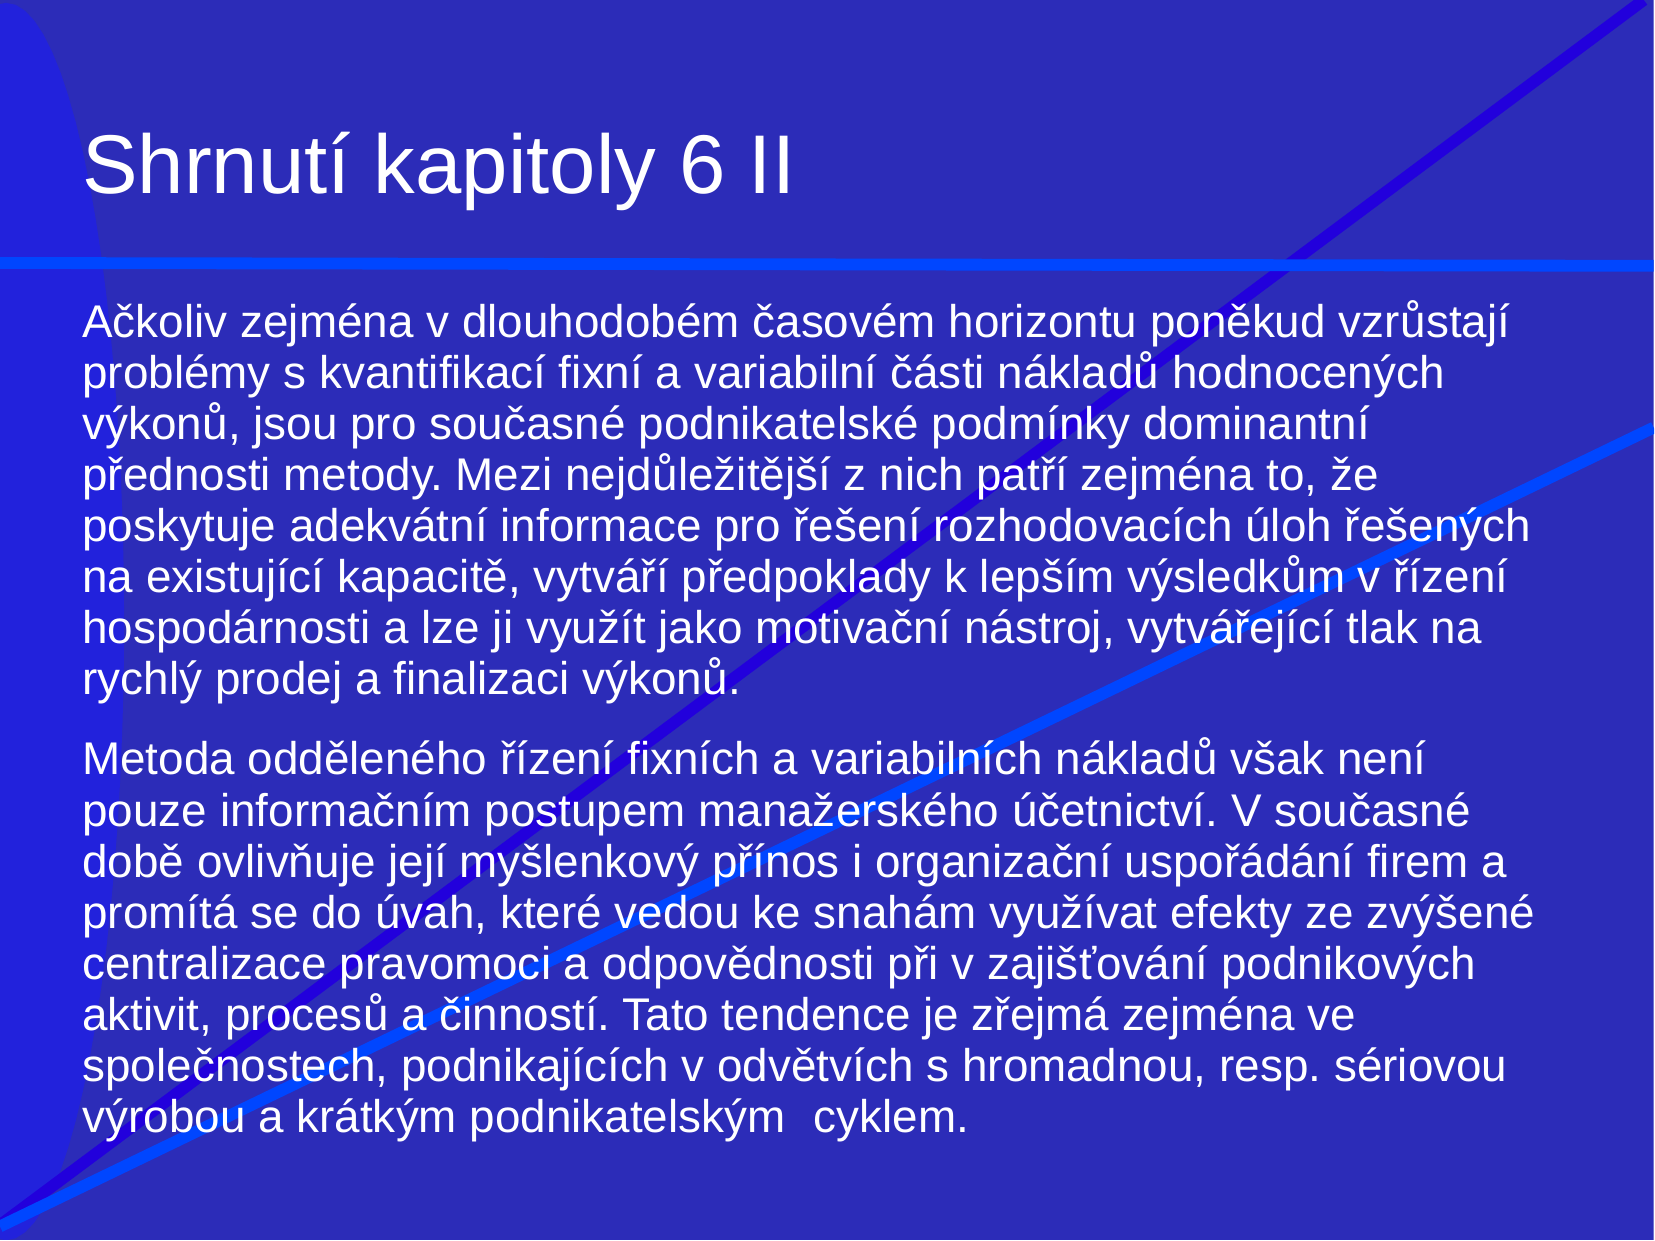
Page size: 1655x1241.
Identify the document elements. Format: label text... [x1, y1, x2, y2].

title Shrnutí kapitoly 6 II [80, 67, 1574, 318]
text_box Ačkoliv zejména v dlouhodobém časovém horizontu poněkud vzrůstají problémy s kvantifikací fixní a variabilní části nákla­dů hodnocených výkonů, jsou pro současné podnikatelské podmínky dominantní přednosti metody. Mezi nejdůležitější z nich patří zejména to, že poskytuje adekvátní informace pro řešení rozhodo­vacích úloh řešených na existující kapacitě, vytváří předpoklady k lepším výsledkům v řízení hospodárnosti a lze ji využít jako motivační nástroj, vytvářející tlak na rychlý prodej a finalizaci výkonů. Metoda odděleného řízení fixních a variabilních nákladů však není pouze informačním postupem manažerského účetnictví. V současné době ovlivňuje její myšlenkový přínos i organizační uspořádání firem a promítá se do úvah, které vedou ke snahám využívat efekty ze zvýšené centralizace pravomoci a odpovědnosti při v zajišťování podnikových aktivit, procesů a činností. Tato tendence je zřejmá zejména ve společnostech, podnikajících v odvětvích s hromadnou, resp. sériovou výrobou a krátkým podnikatelským cyklem. [80, 296, 1566, 1143]
